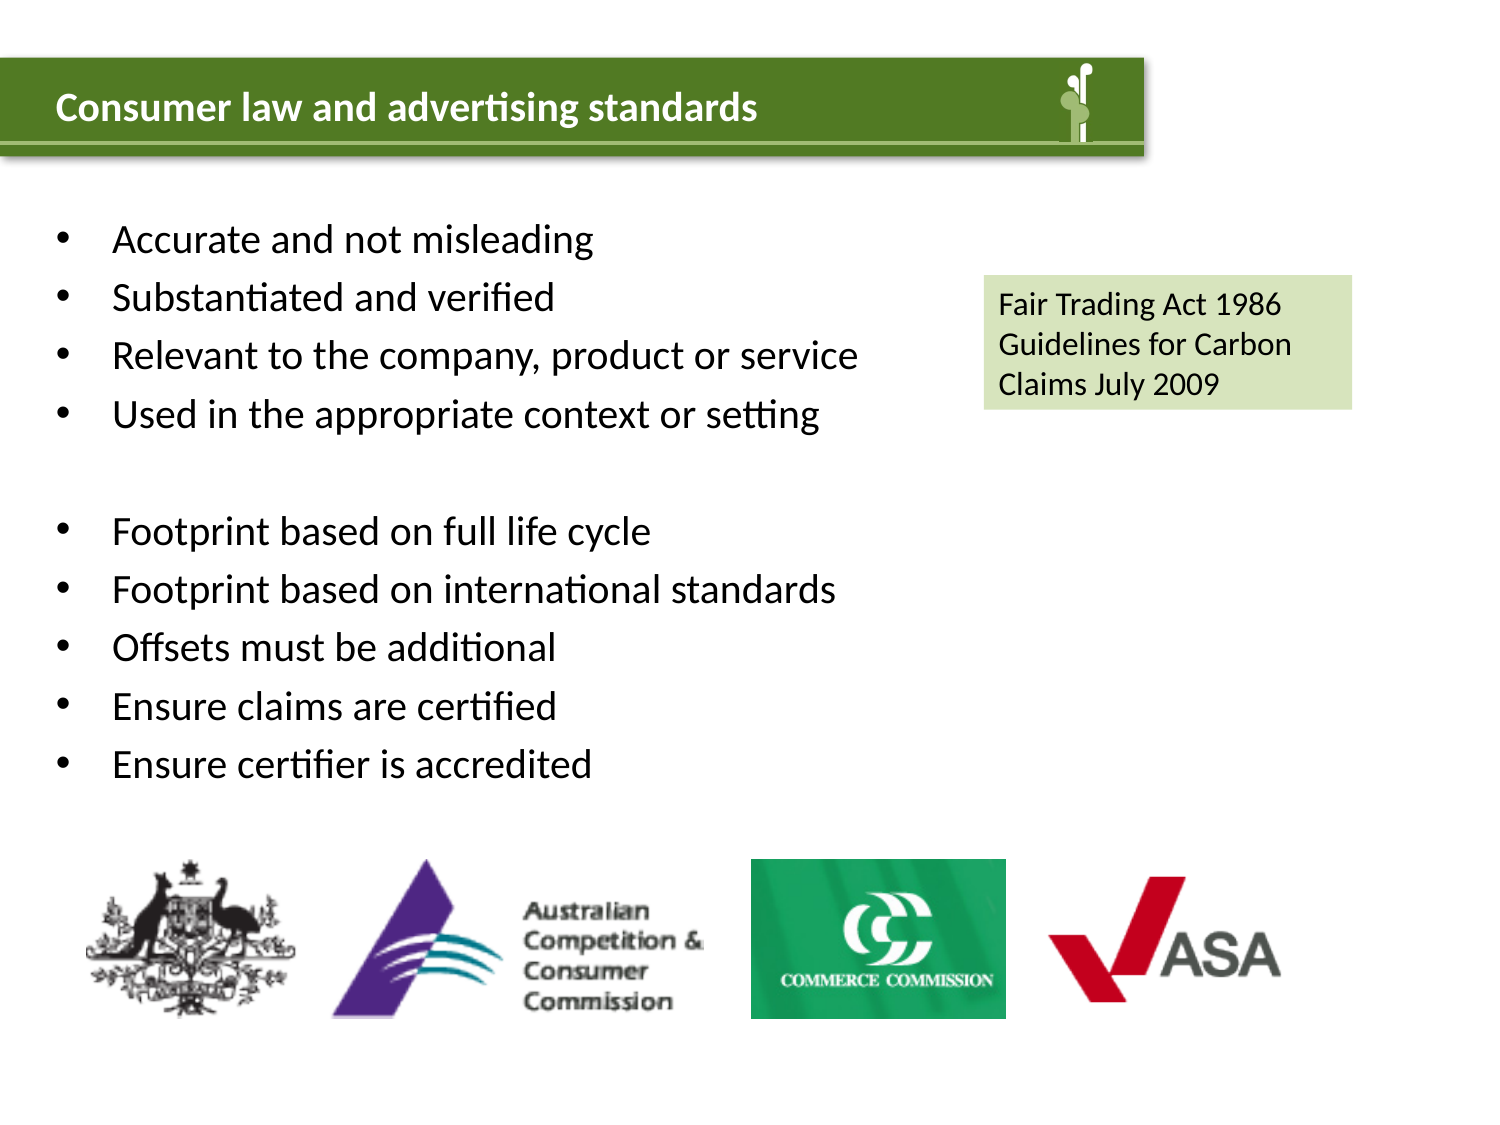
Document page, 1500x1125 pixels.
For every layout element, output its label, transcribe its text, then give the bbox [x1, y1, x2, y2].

picture [86, 858, 704, 1019]
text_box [0, 57, 1145, 157]
text_box Fair Trading Act 1986 Guidelines for Carbon Claims July 2009 [983, 275, 1353, 410]
picture [1029, 841, 1301, 1036]
picture [750, 859, 1007, 1019]
text_box Accurate and not misleading Substantiated and verified Relevant to the company, product or service Used in the appropriate context or setting Footprint based on full life cycle Footprint based on international standards Offsets must be additional Ensure claims are certified Ensure certifier is accredited [41, 204, 1006, 977]
